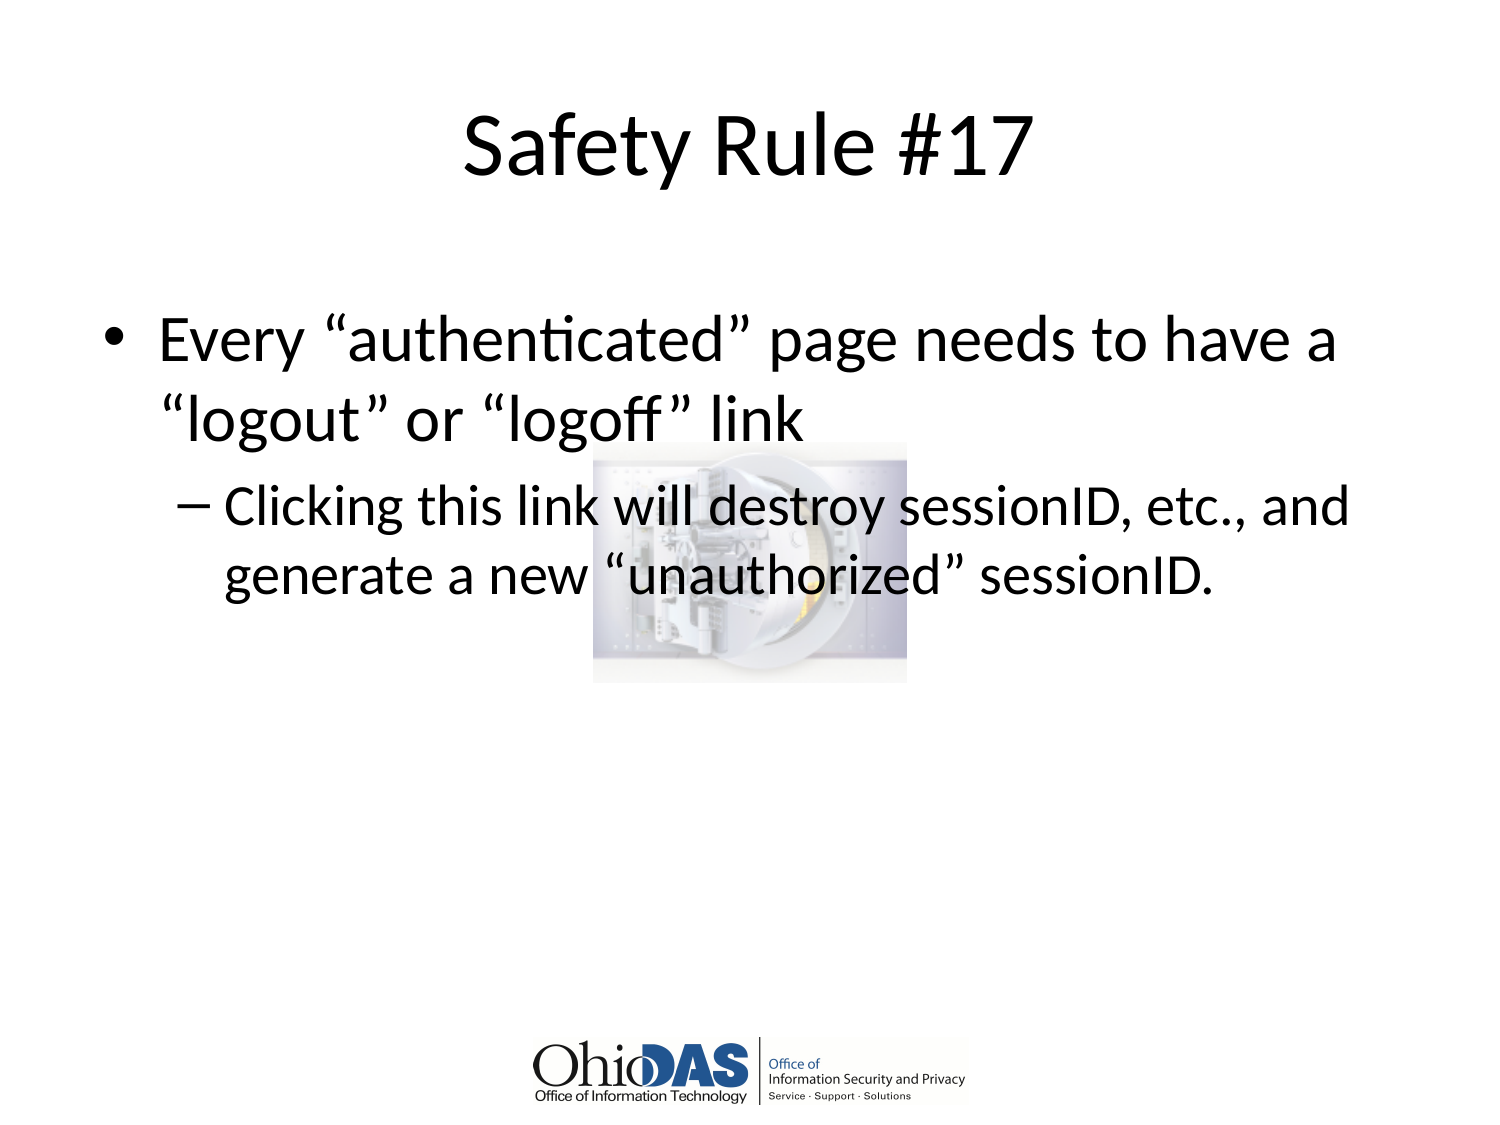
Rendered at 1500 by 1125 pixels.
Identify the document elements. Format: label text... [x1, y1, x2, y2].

list Every “authenticated” page needs to have a “logout” or “logoff” link Clicking this link will destroy sessionID, etc., and generate a new “unauthorized” sessionID. [87, 287, 1425, 1013]
title Safety Rule #17 [75, 45, 1425, 233]
picture [533, 1037, 969, 1105]
